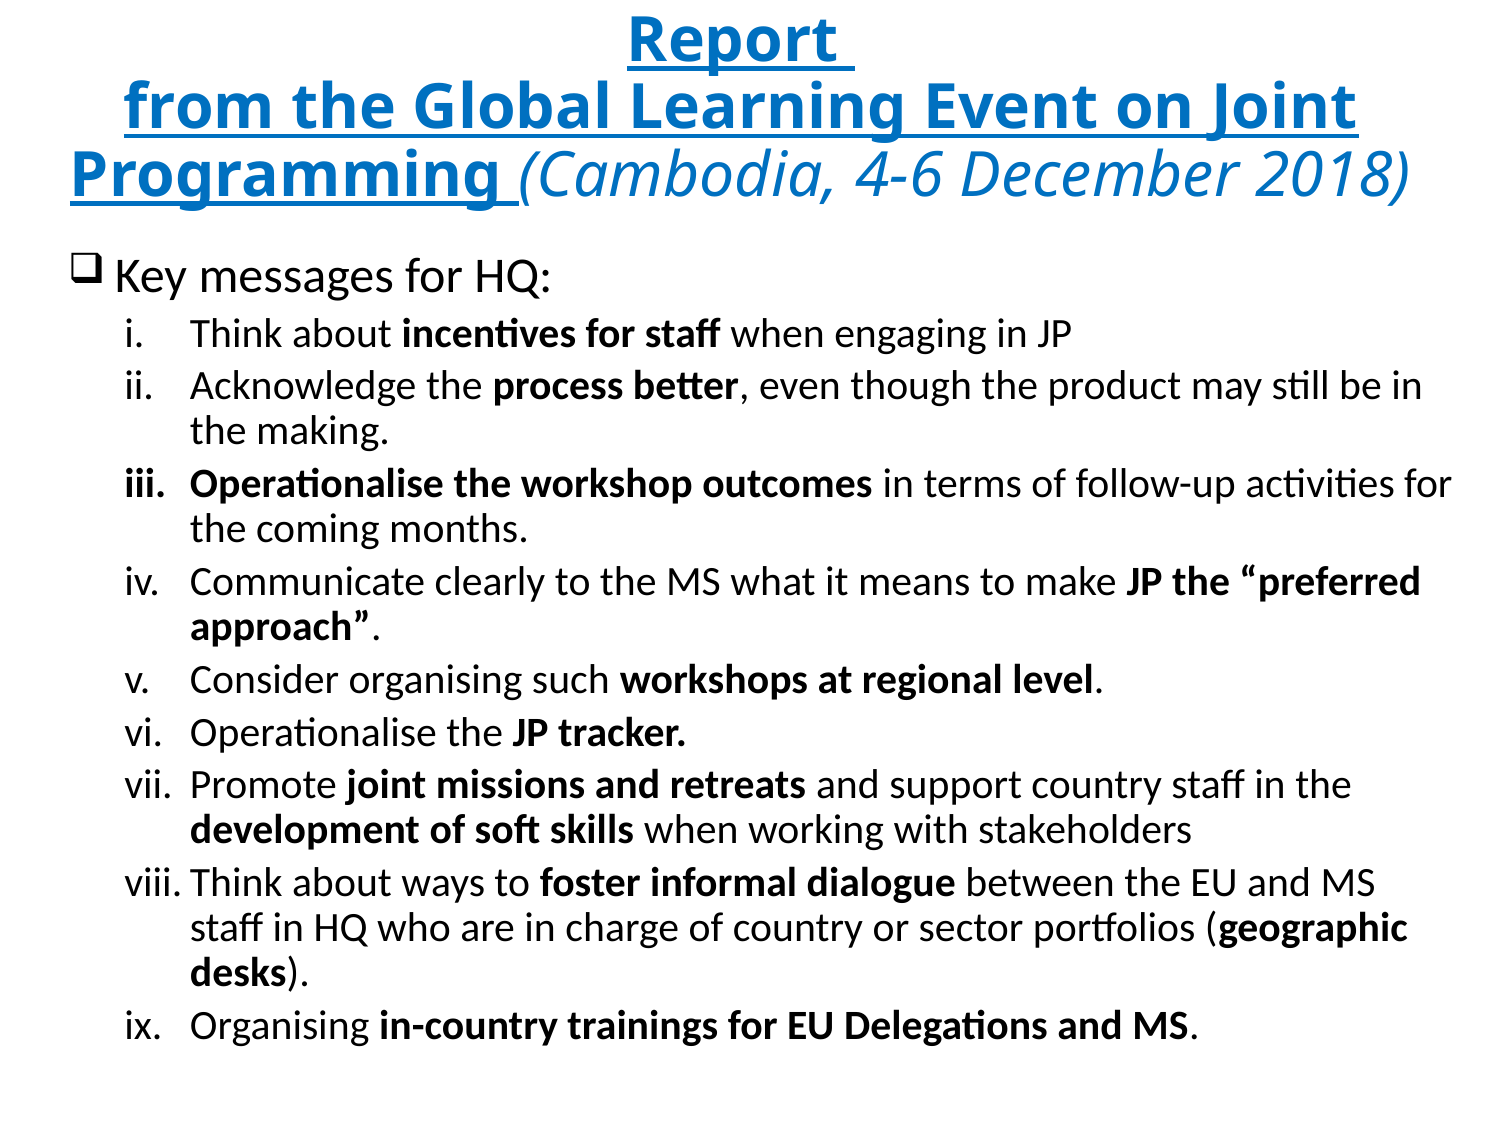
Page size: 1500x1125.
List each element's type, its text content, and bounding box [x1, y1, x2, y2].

list Key messages for HQ: Think about incentives for staff when engaging in JP Acknowledge the process better, even though the product may still be in the making. Operationalise the workshop outcomes in terms of follow-up activities for the coming months. Communicate clearly to the MS what it means to make JP the “preferred approach”. Consider organising such workshops at regional level. Operationalise the JP tracker. Promote joint missions and retreats and support country staff in the development of soft skills when working with stakeholders Think about ways to foster informal dialogue between the EU and MS staff in HQ who are in charge of country or sector portfolios (geographic desks). Organising in-country trainings for EU Delegations and MS. [53, 221, 1471, 1107]
title Report from the Global Learning Event on Joint Programming (Cambodia, 4-6 December 2018) [0, 0, 1483, 218]
